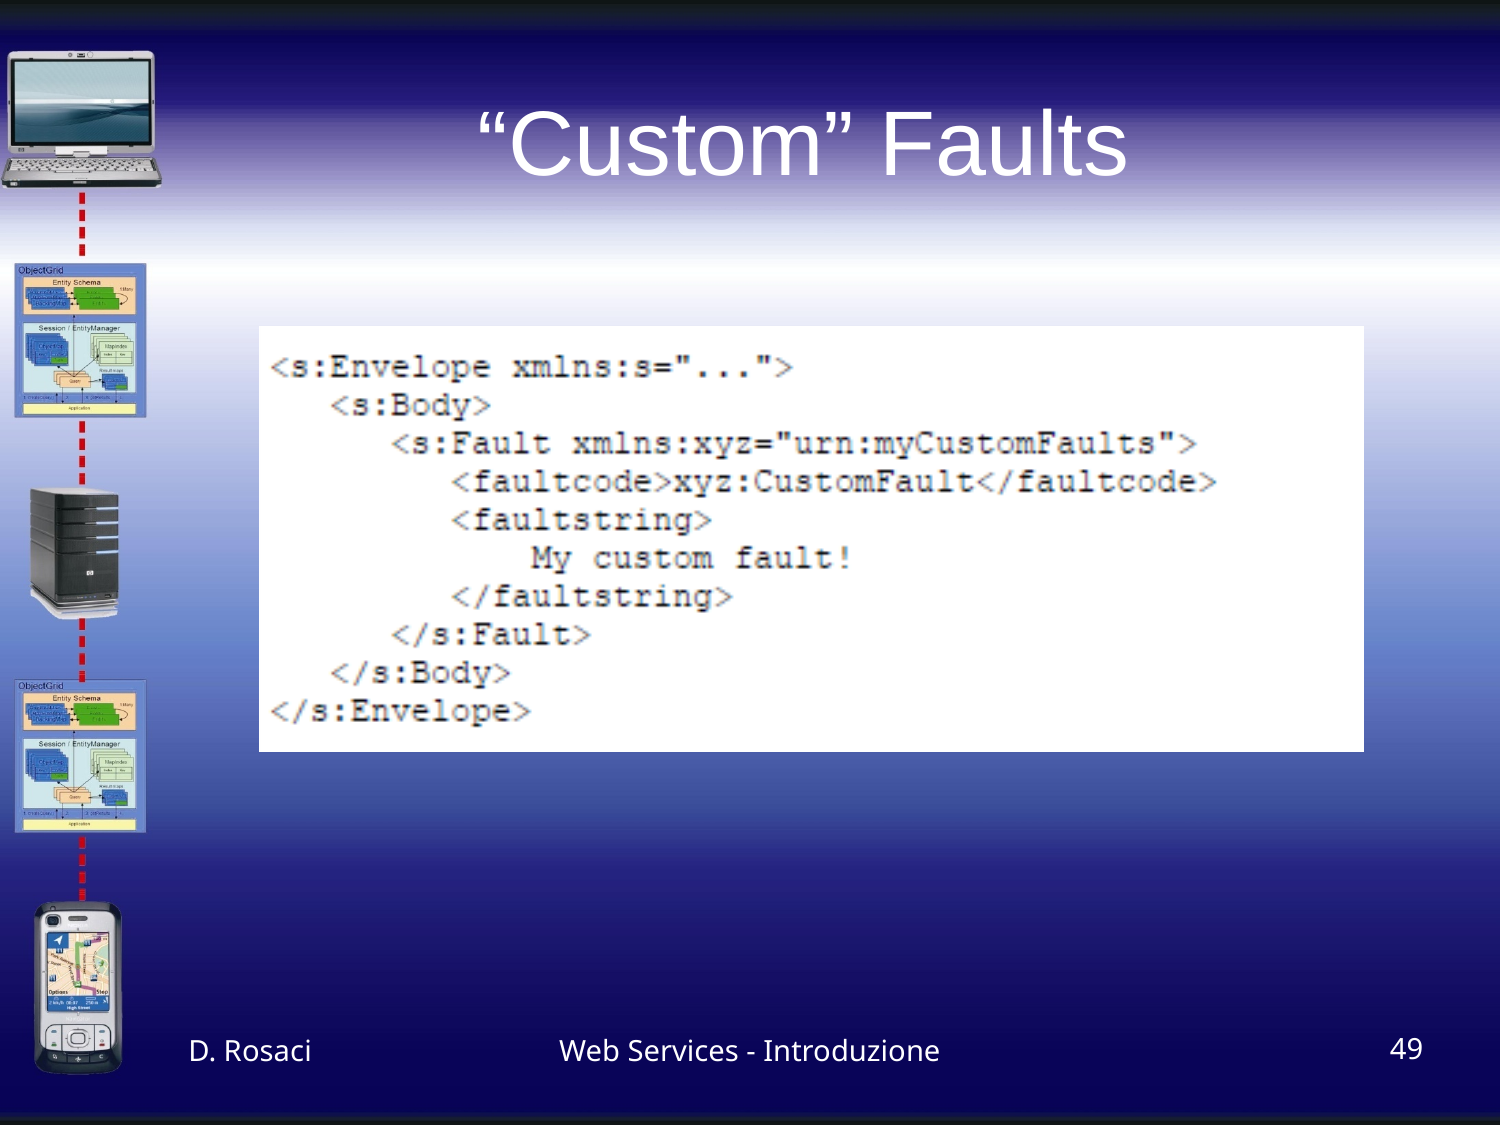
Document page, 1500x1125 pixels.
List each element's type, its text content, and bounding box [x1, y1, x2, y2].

picture [0, 0, 1500, 1125]
footer Web Services - Introduzione [512, 1024, 988, 1103]
title “Custom” Faults [182, 44, 1426, 233]
slide_number D. Rosaci [74, 1024, 426, 1103]
